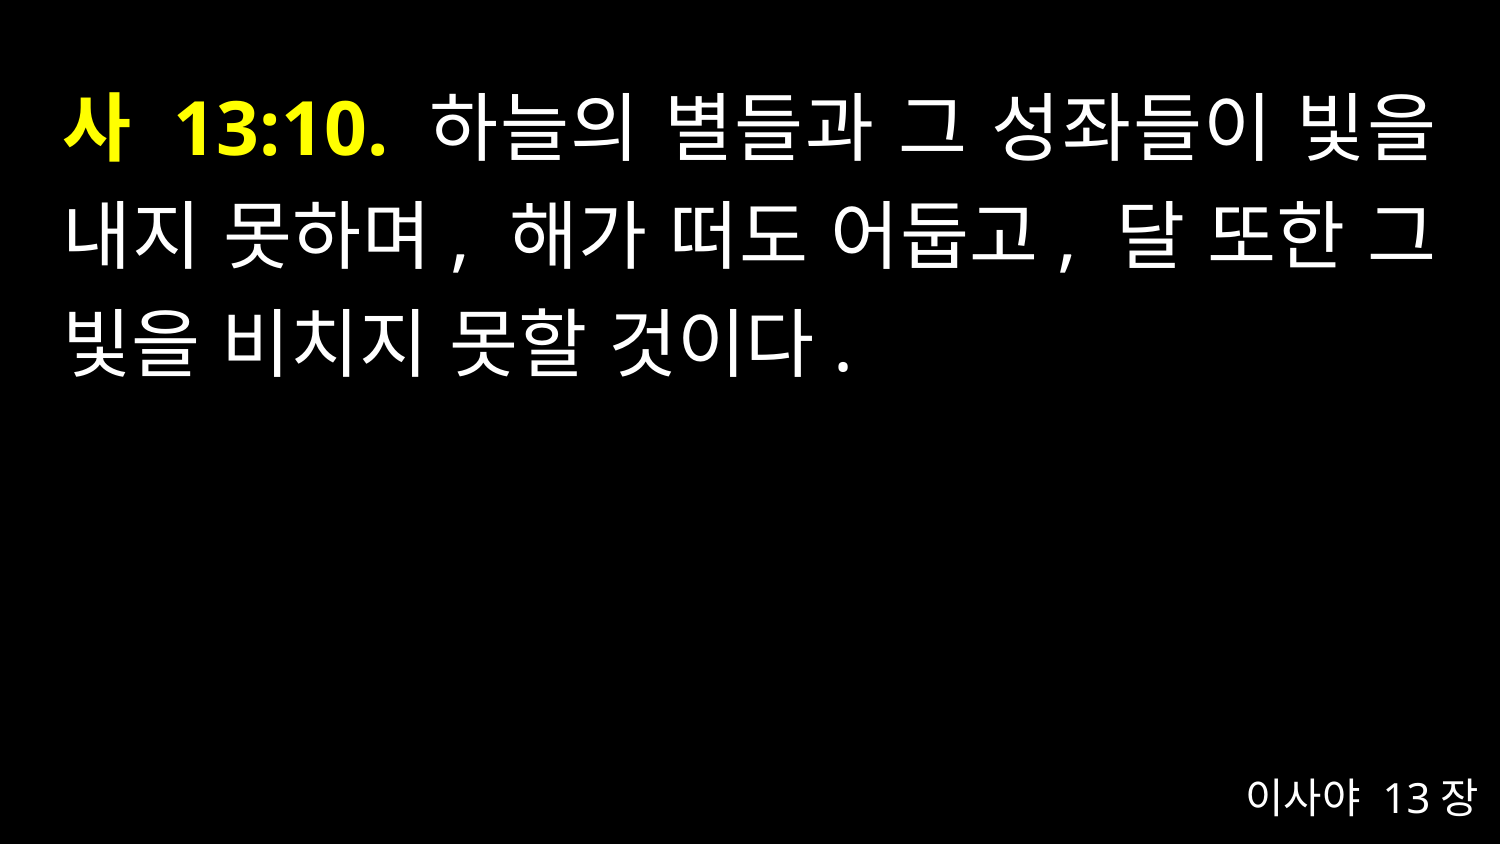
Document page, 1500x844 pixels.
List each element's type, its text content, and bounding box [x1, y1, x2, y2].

title 사 13:10. 하늘의 별들과 그 성좌들이 빛을 내지 못하며, 해가 떠도 어둡고, 달 또한 그 빛을 비치지 못할 것이다. [0, 0, 1500, 844]
subtitle 이사야 13장 [916, 770, 1500, 844]
